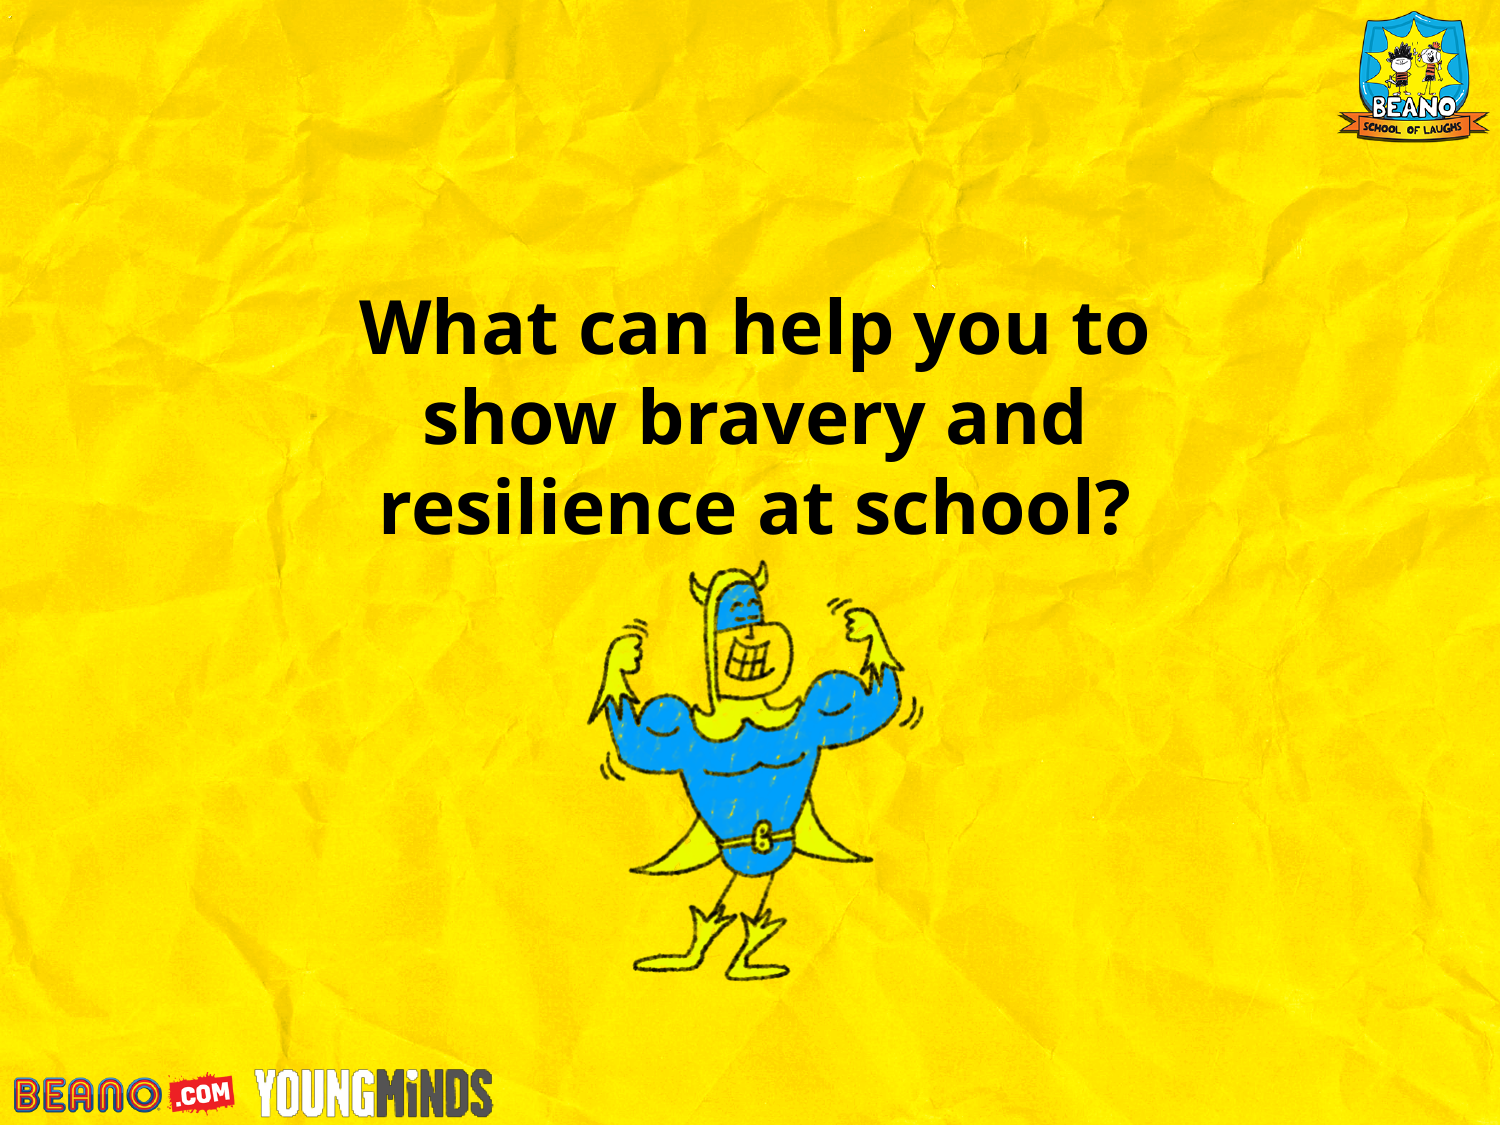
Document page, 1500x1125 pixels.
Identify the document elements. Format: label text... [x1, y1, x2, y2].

picture [0, 0, 1500, 1125]
text_box What can help you to show bravery and resilience at school? [268, 271, 1242, 557]
